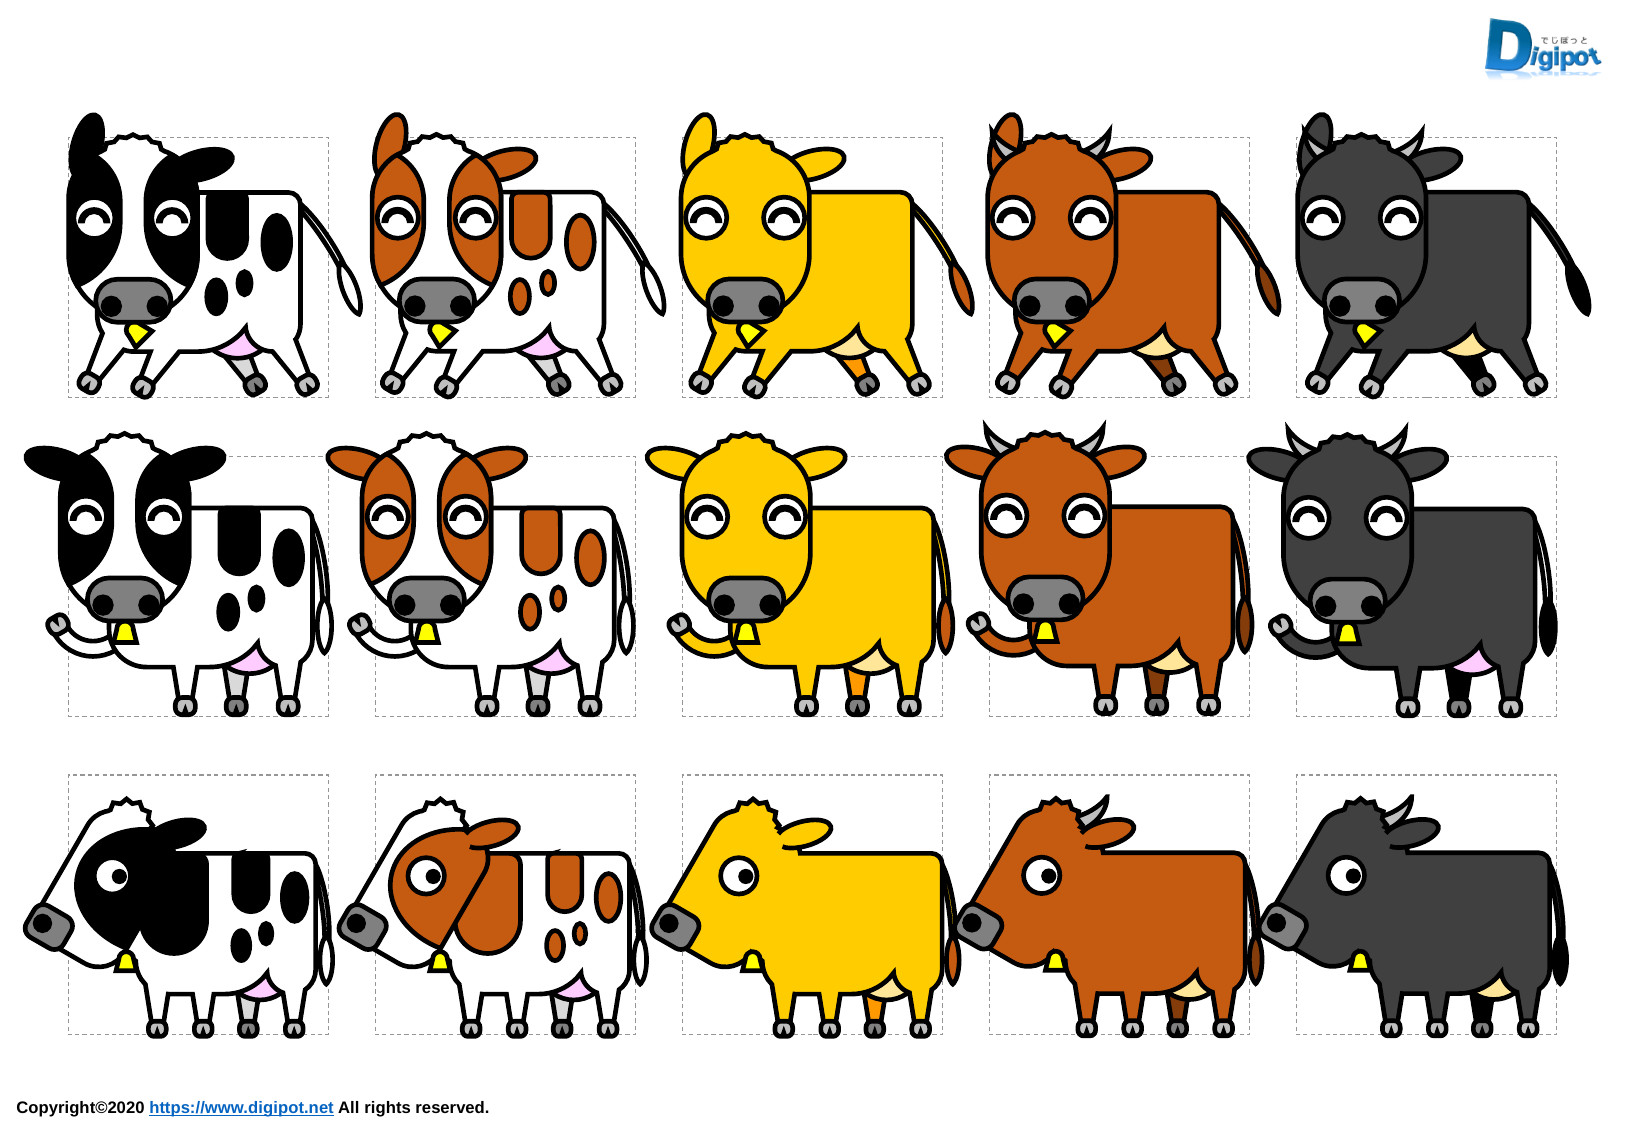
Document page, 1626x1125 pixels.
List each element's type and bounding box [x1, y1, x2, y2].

text_box [654, 798, 960, 1037]
text_box [24, 433, 326, 715]
picture [1485, 18, 1602, 82]
text_box [1297, 113, 1586, 396]
text_box [1247, 429, 1556, 716]
text_box [646, 433, 953, 715]
text_box [326, 433, 634, 715]
text_box [27, 798, 333, 1037]
text_box [681, 113, 969, 396]
text_box [987, 113, 1276, 396]
text_box [1261, 796, 1567, 1036]
text_box [68, 113, 341, 396]
text_box [956, 796, 1261, 1036]
text_box [945, 427, 1253, 714]
text_box [341, 798, 647, 1037]
text_box [372, 113, 644, 396]
